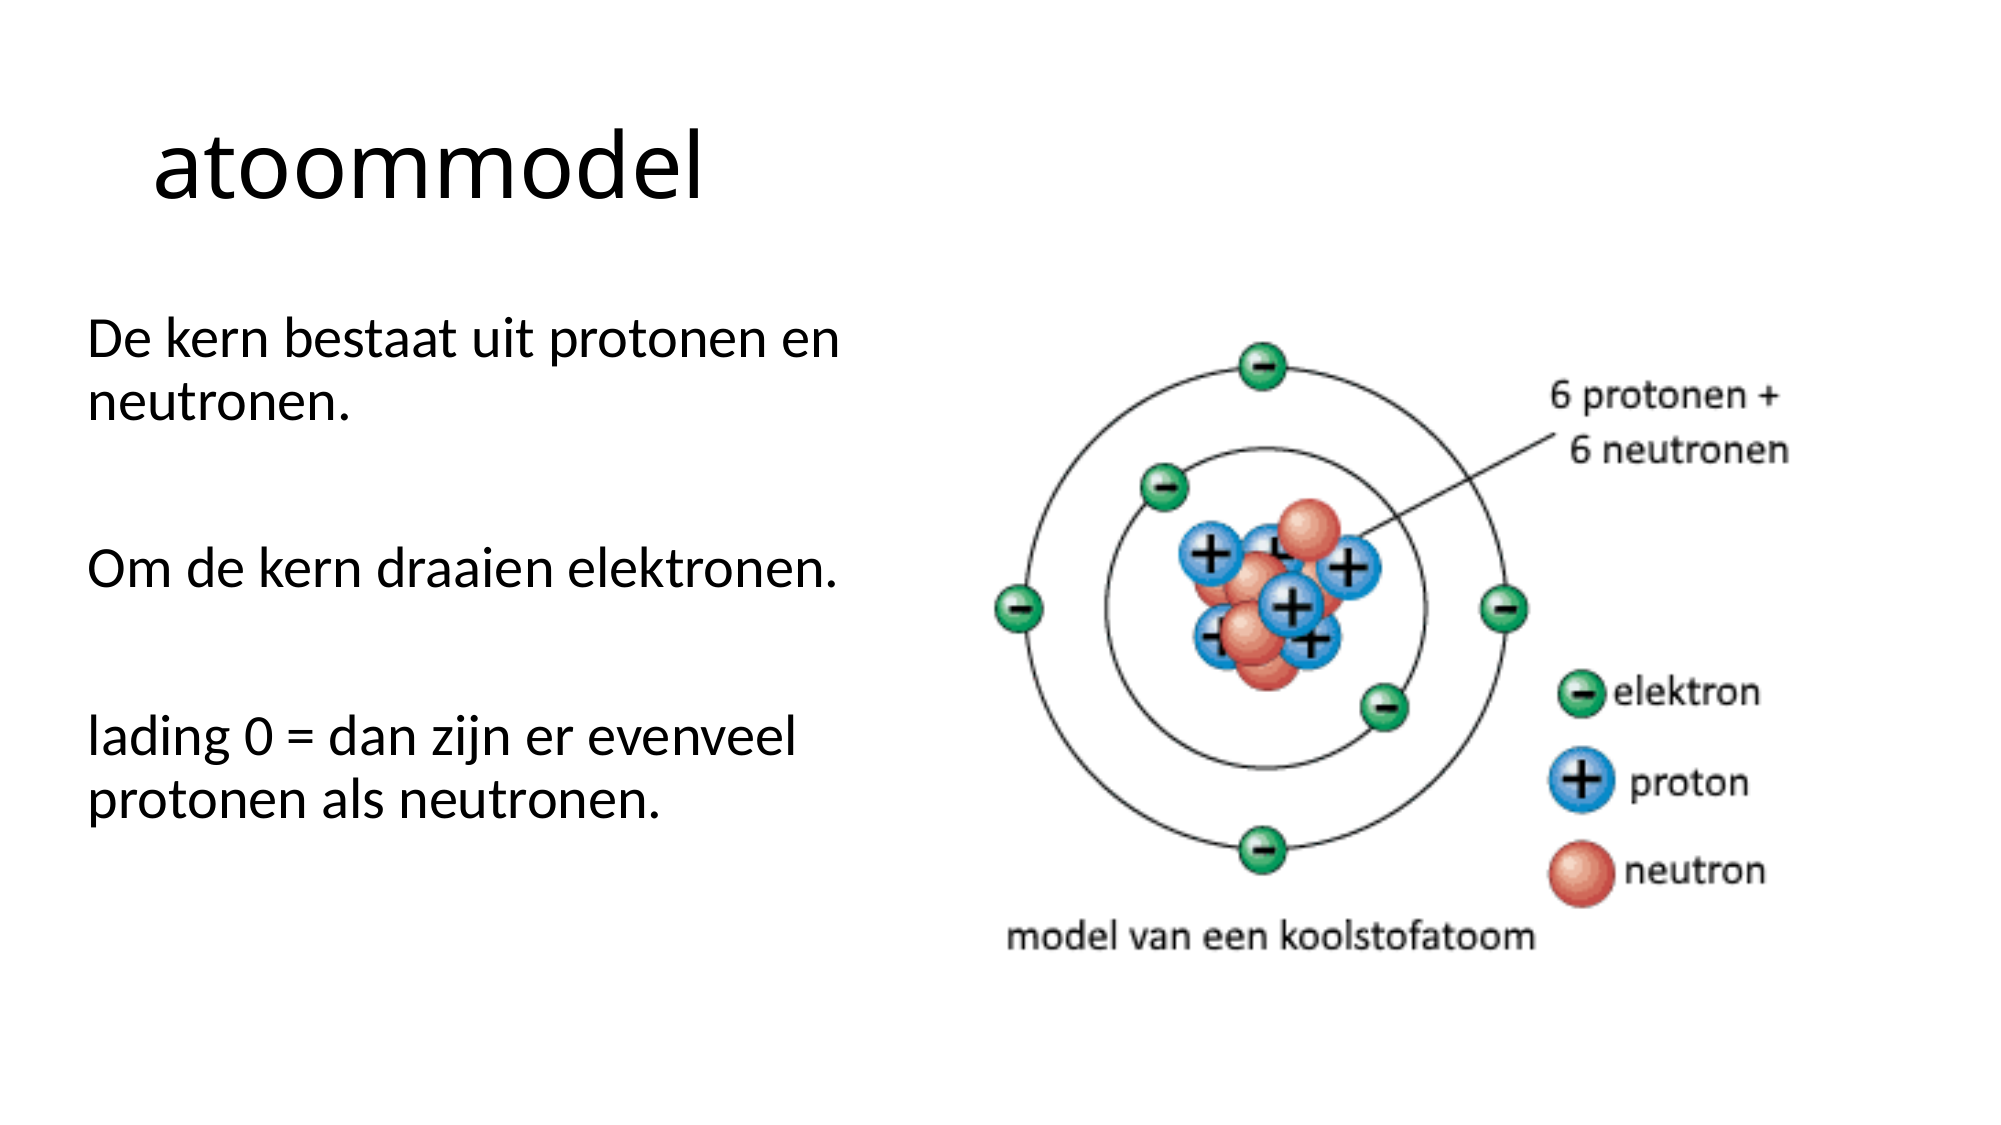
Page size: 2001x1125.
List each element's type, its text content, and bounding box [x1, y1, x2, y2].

list De kern bestaat uit protonen en neutronen. Om de kern draaien elektronen. lading 0 = dan zijn er evenveel protonen als neutronen. [72, 299, 980, 1014]
title atoommodel [137, 59, 1863, 278]
picture [979, 299, 1803, 986]
